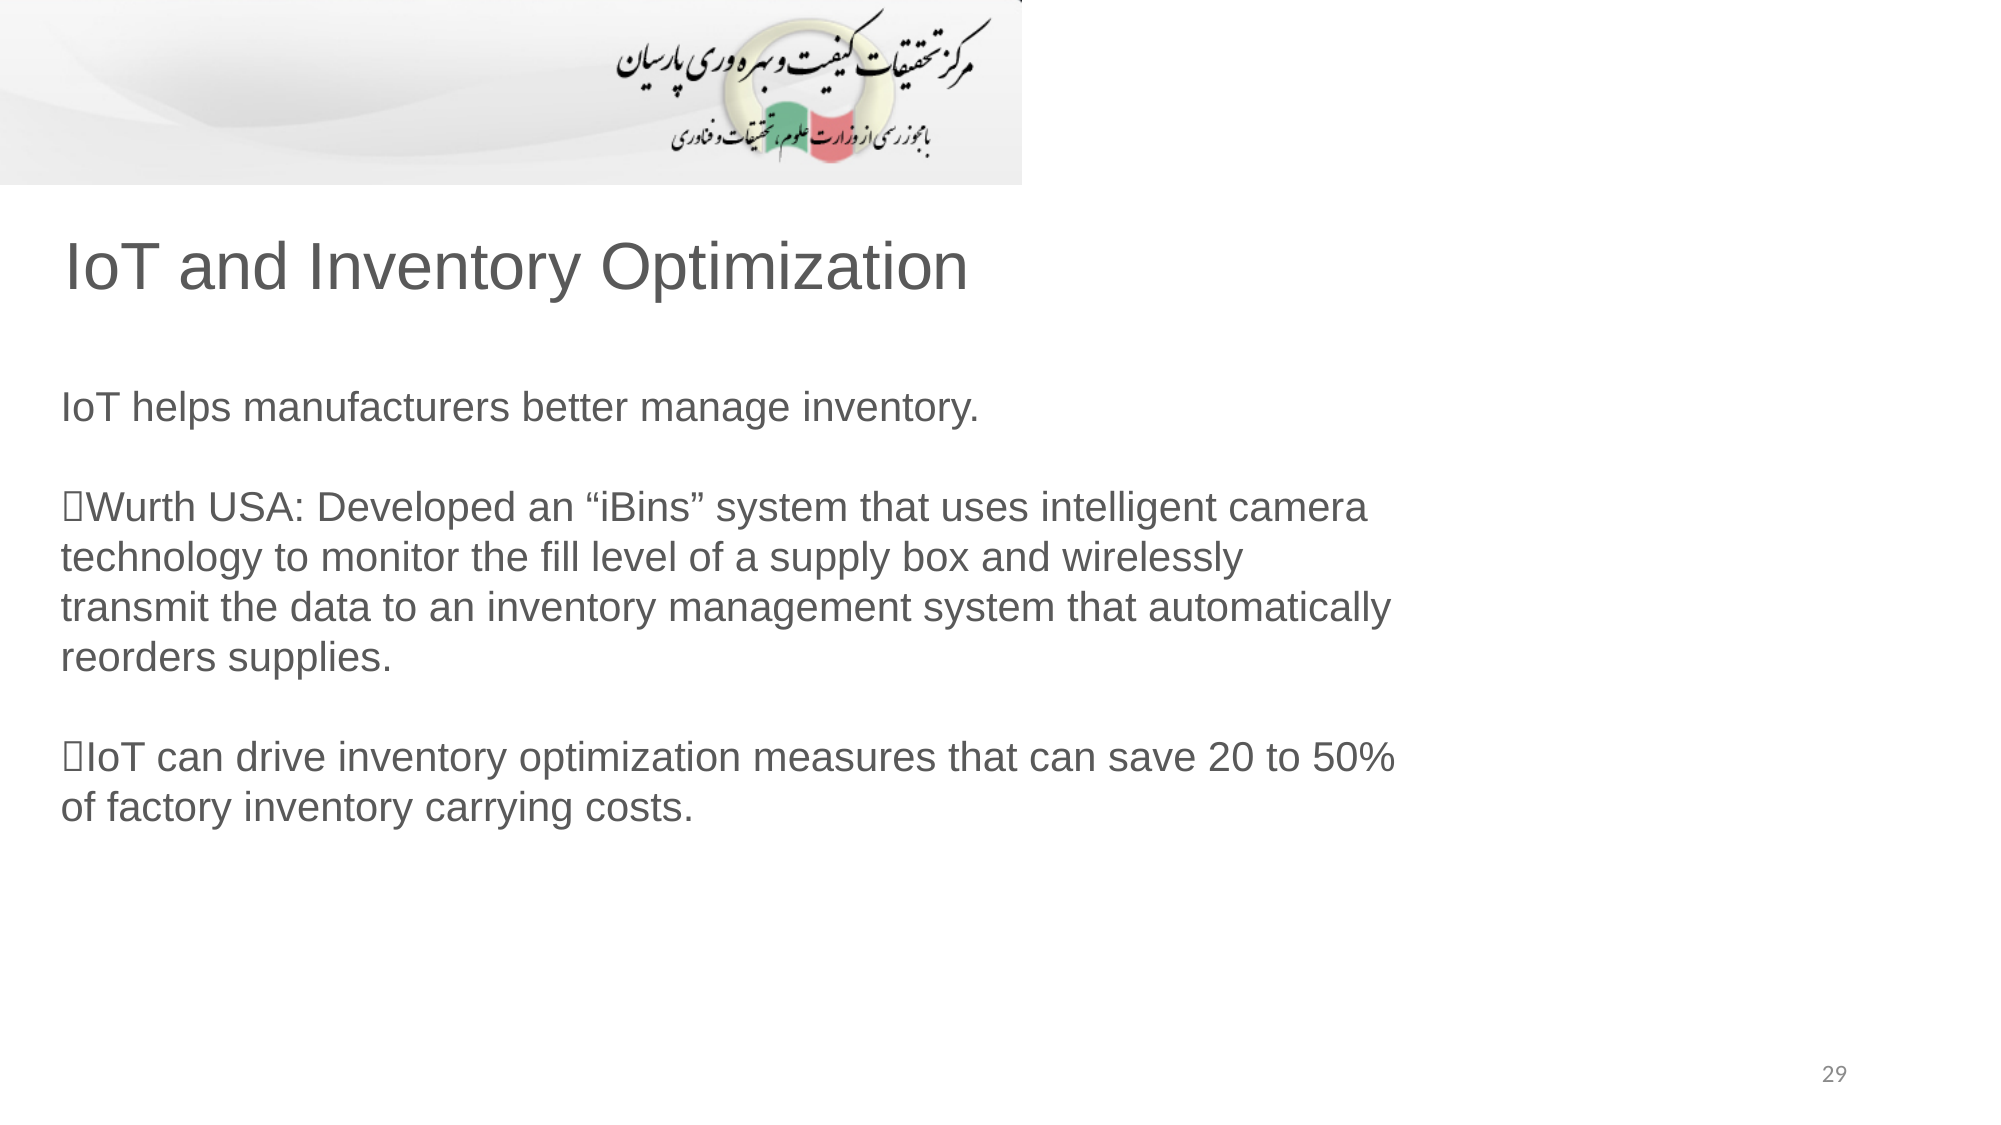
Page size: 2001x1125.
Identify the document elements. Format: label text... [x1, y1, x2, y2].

picture [0, 0, 1022, 185]
slide_number 29 [1412, 1042, 1863, 1103]
text_box IoT and Inventory Optimization [49, 215, 986, 311]
text_box IoT helps manufacturers better manage inventory. Wurth USA: Developed an “iBins” system that uses intelligent camera technology to monitor the fill level of a supply box and wirelessly transmit the data to an inventory management system that automatically reorders supplies. IoT can drive inventory optimization measures that can save 20 to 50% of factory inventory carrying costs. [45, 345, 1416, 838]
